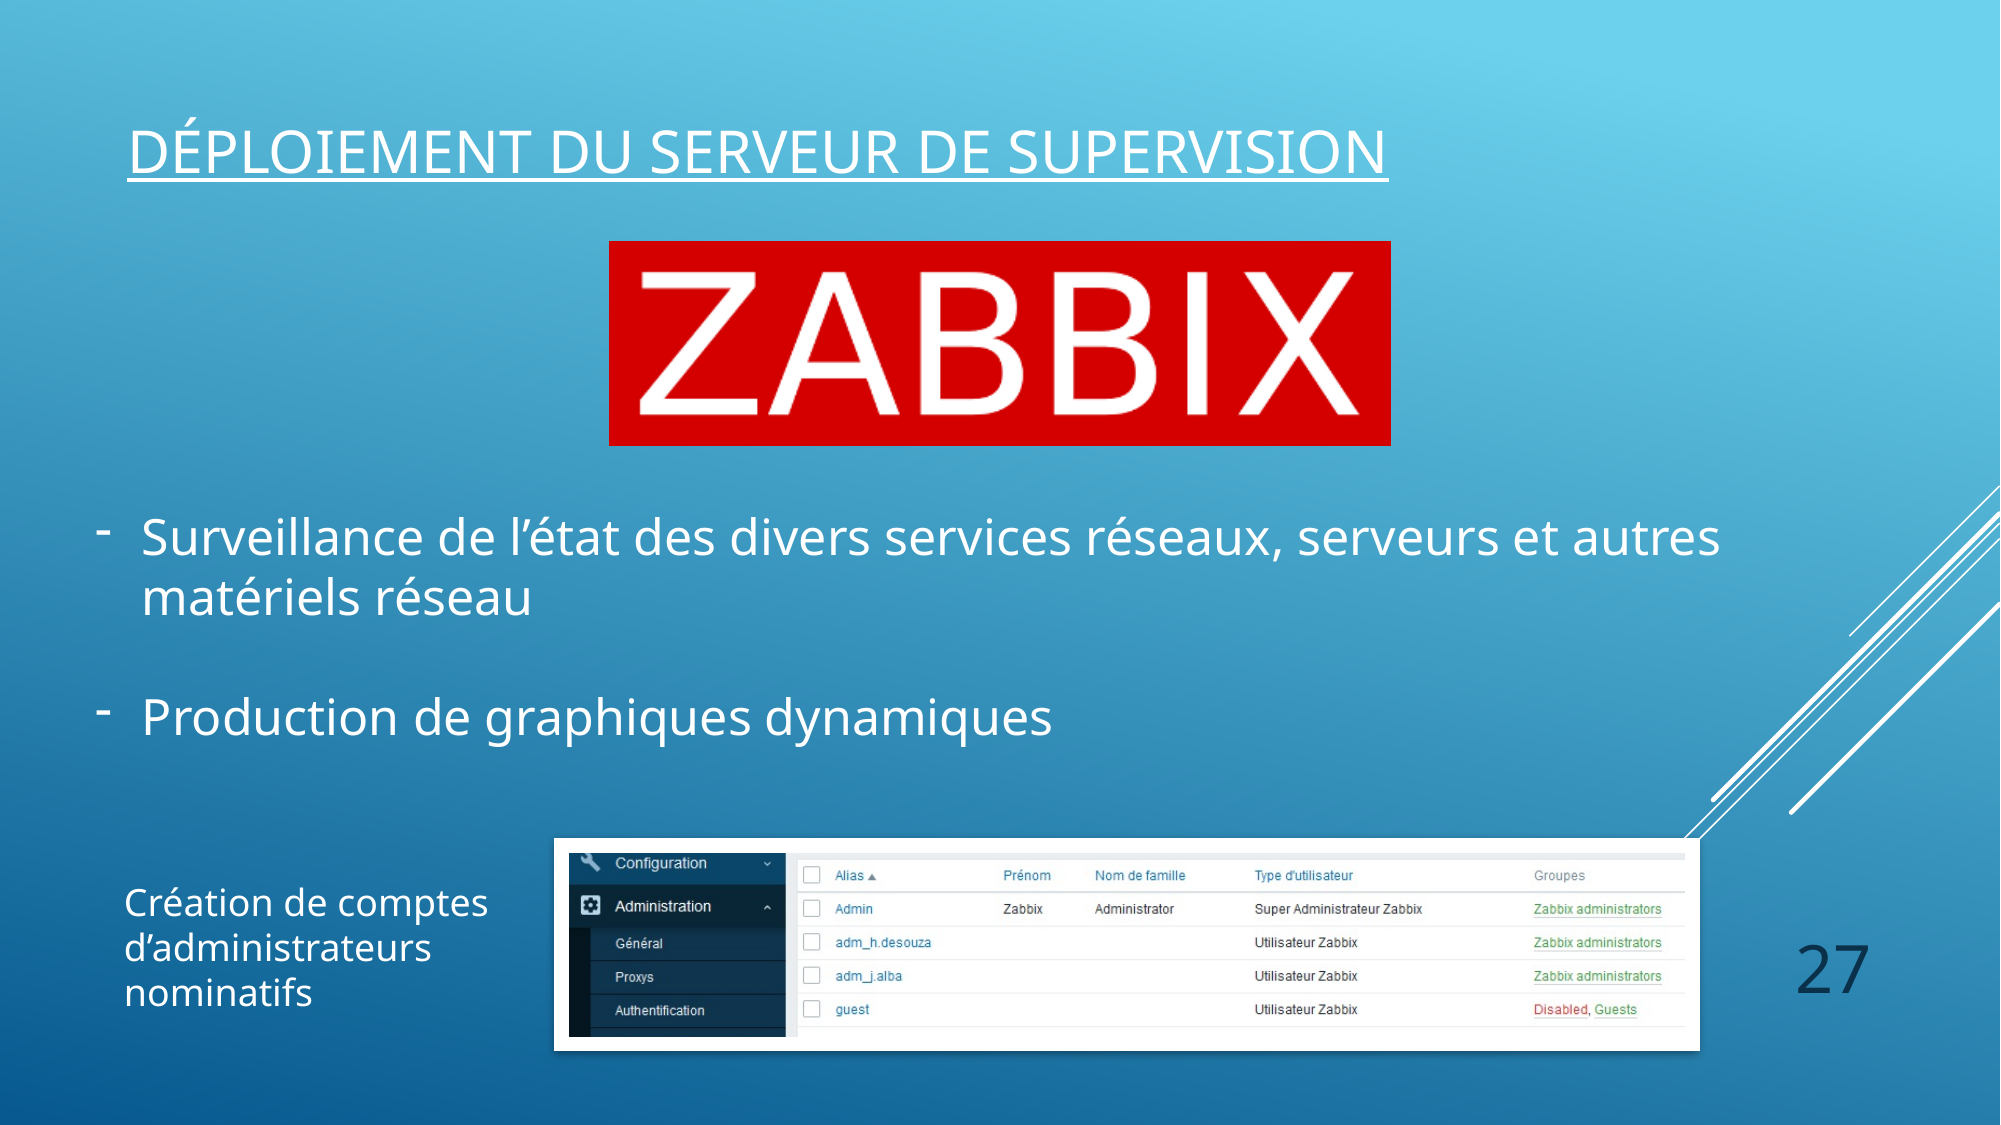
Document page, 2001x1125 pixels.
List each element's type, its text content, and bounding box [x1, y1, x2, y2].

text_box Surveillance de l’état des divers services réseaux, serveurs et autres matériels réseau Production de graphiques dynamiques [80, 498, 1794, 754]
title Déploiement Du serveur de supervision [112, 85, 1534, 214]
slide_number 27 [1704, 915, 1888, 1025]
picture [568, 852, 1686, 1037]
text_box Création de comptes d’administrateurs nominatifs [109, 871, 587, 1067]
picture [609, 240, 1391, 447]
